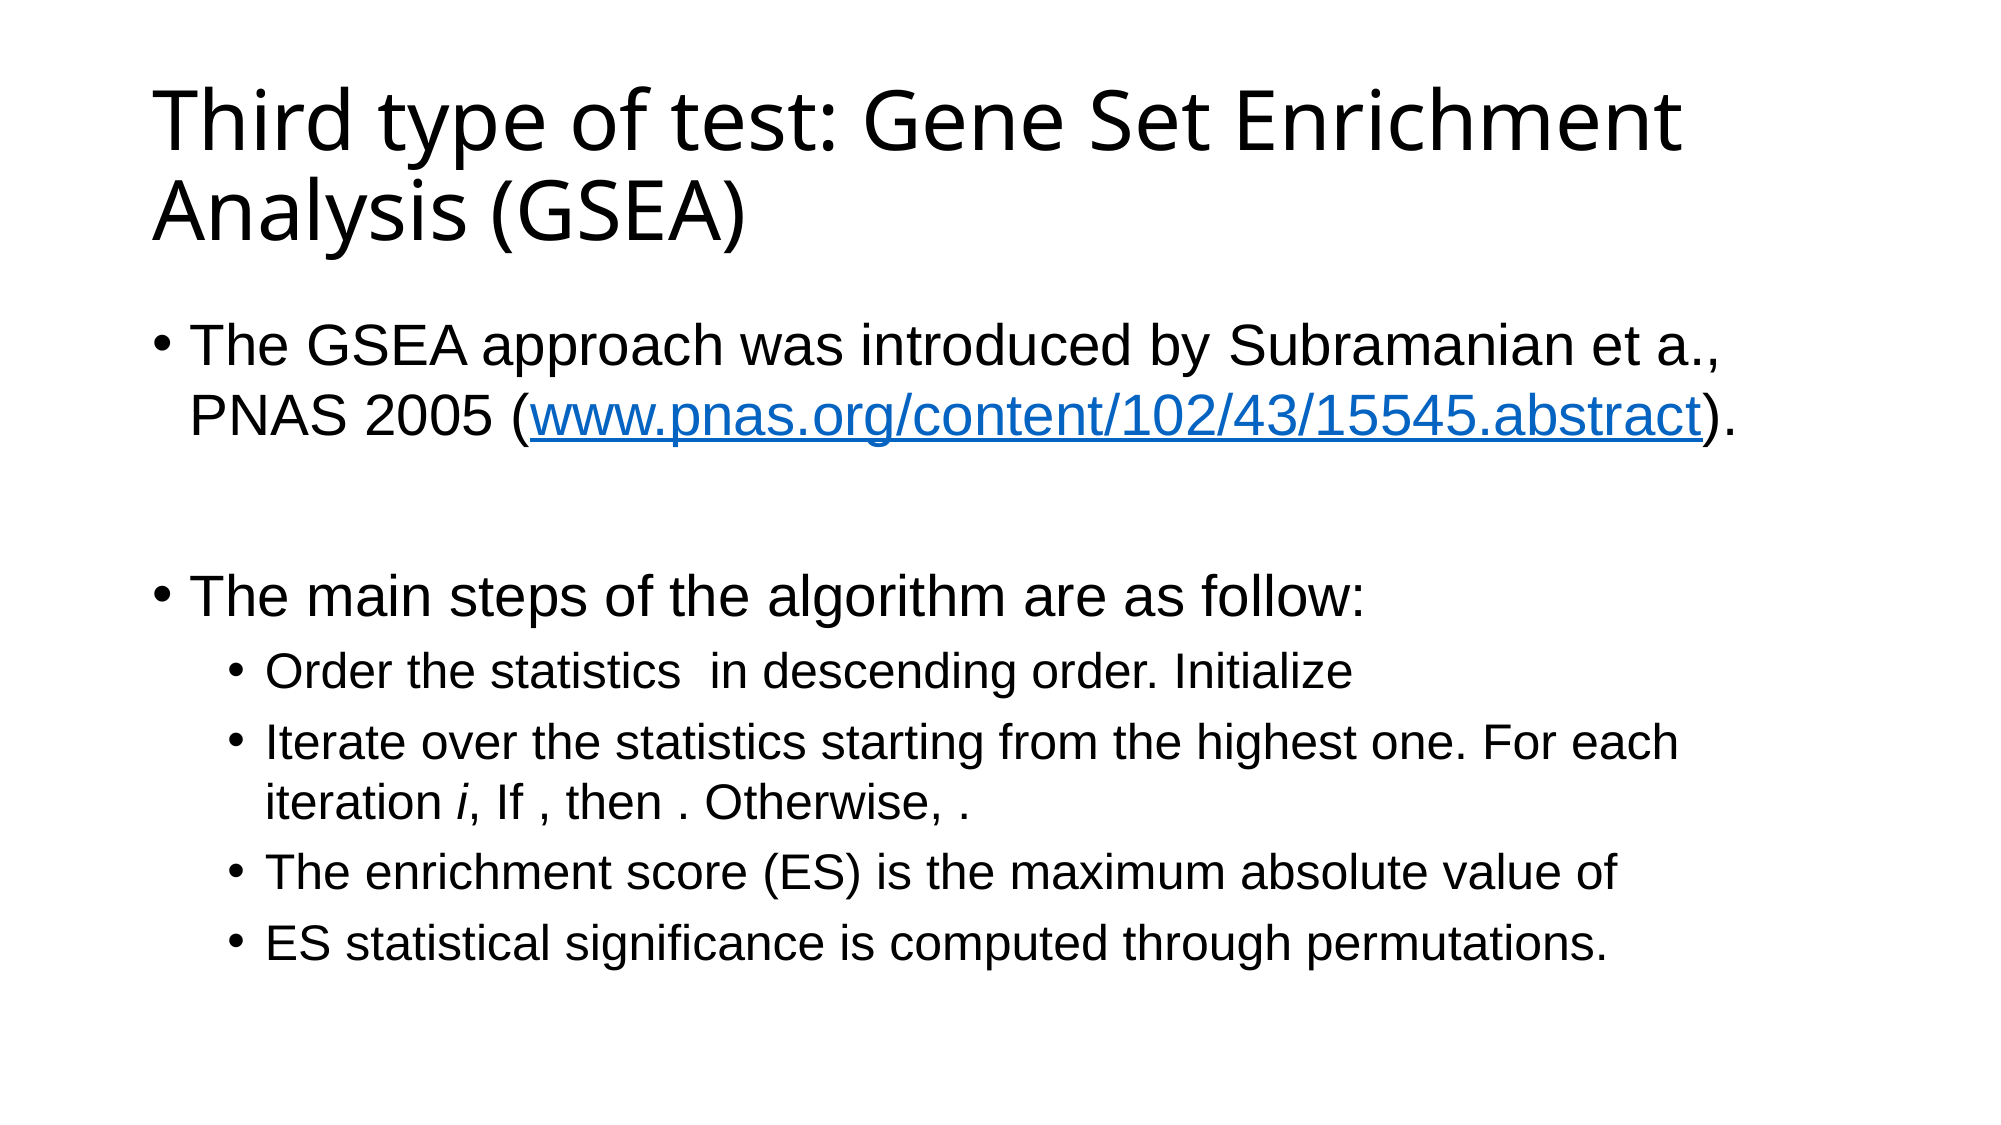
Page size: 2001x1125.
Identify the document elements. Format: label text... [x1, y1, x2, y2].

title Third type of test: Gene Set Enrichment Analysis (GSEA) [137, 59, 1863, 278]
